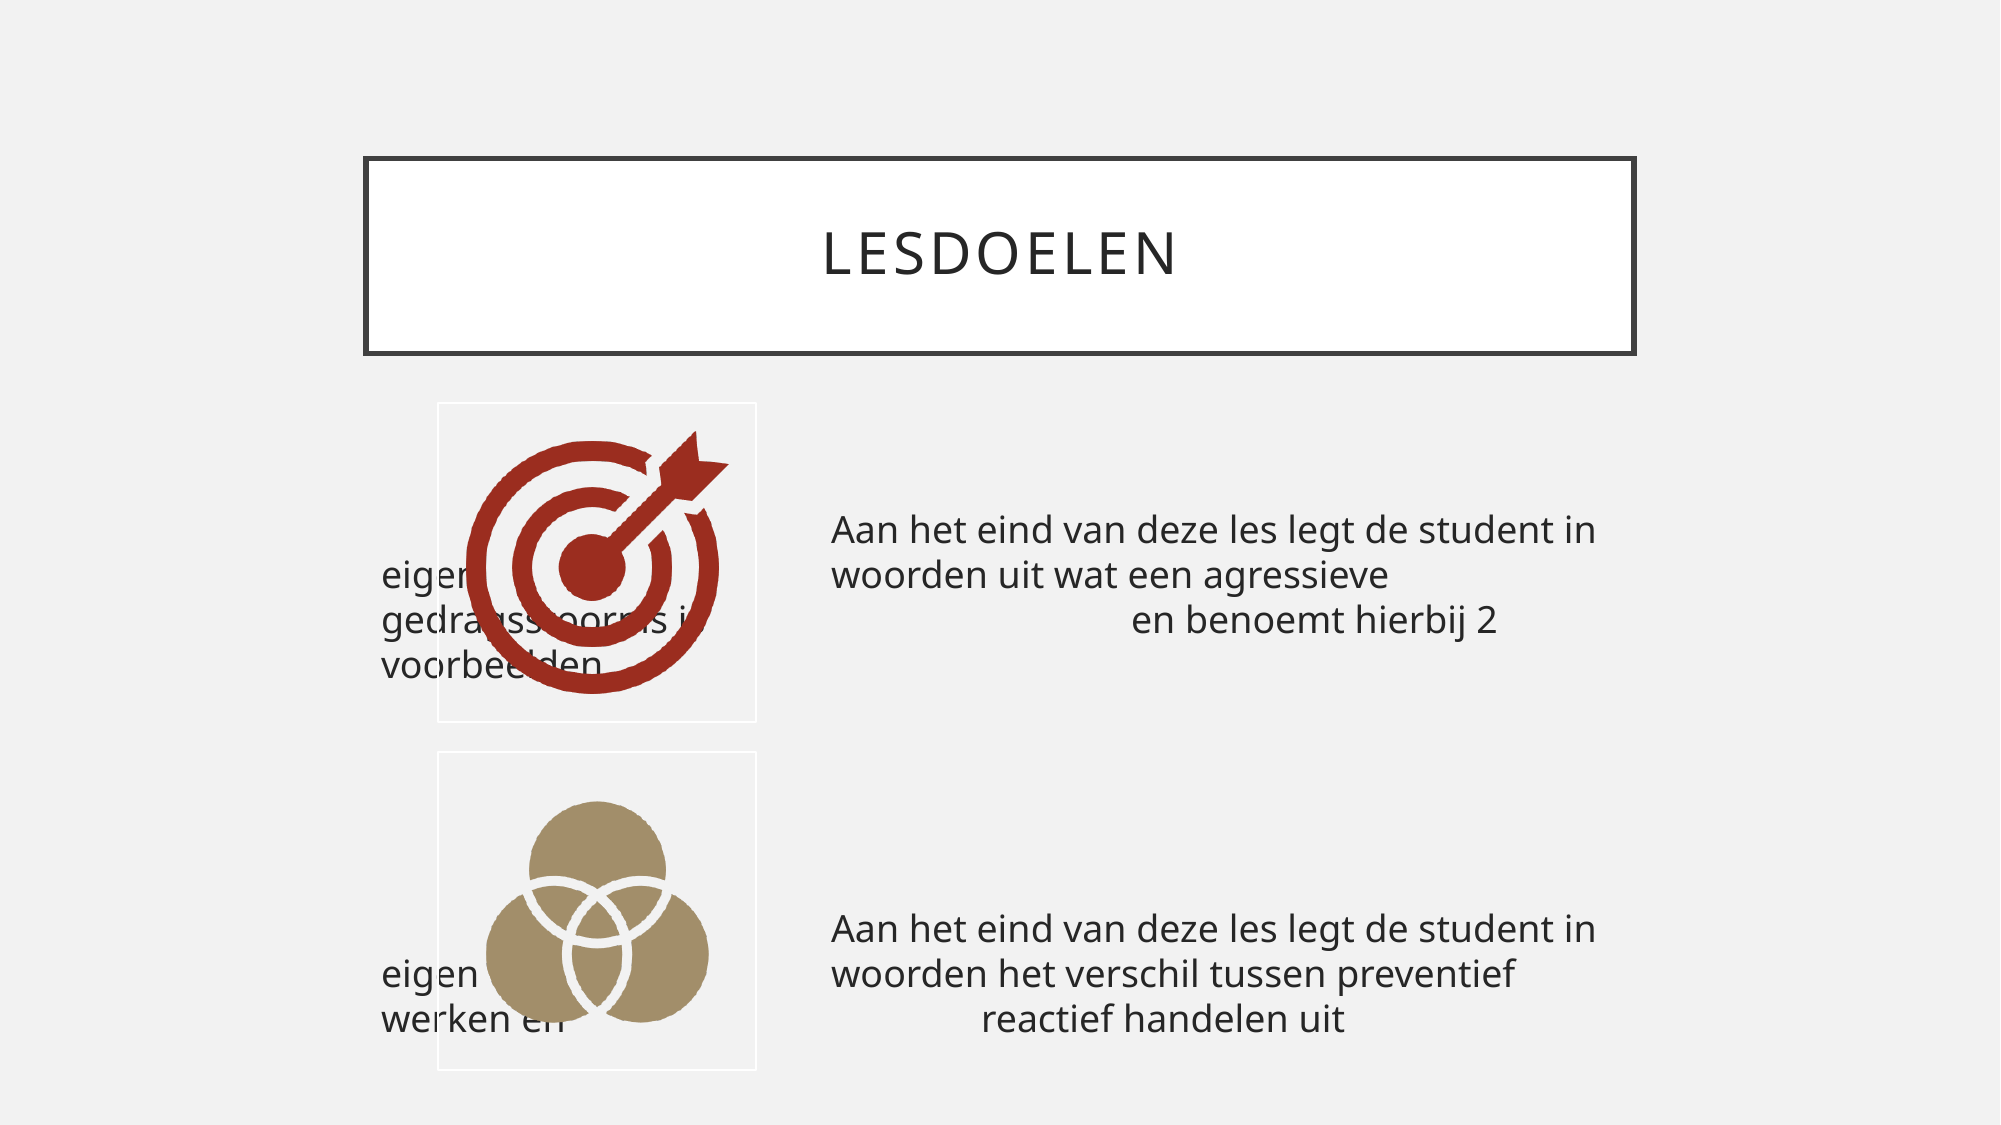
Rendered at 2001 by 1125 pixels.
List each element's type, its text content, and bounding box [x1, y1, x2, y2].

text_box [437, 402, 757, 723]
title lesdoelen [363, 156, 1637, 356]
text_box [437, 751, 757, 1071]
list Aan het eind van deze les legt de student in eigen woorden uit wat een agressieve gedragsstoornis is en benoemt hierbij 2 voorbeelden Aan het eind van deze les legt de student in eigen woorden het verschil tussen preventief werken en reactief handelen uit [366, 432, 1634, 1103]
